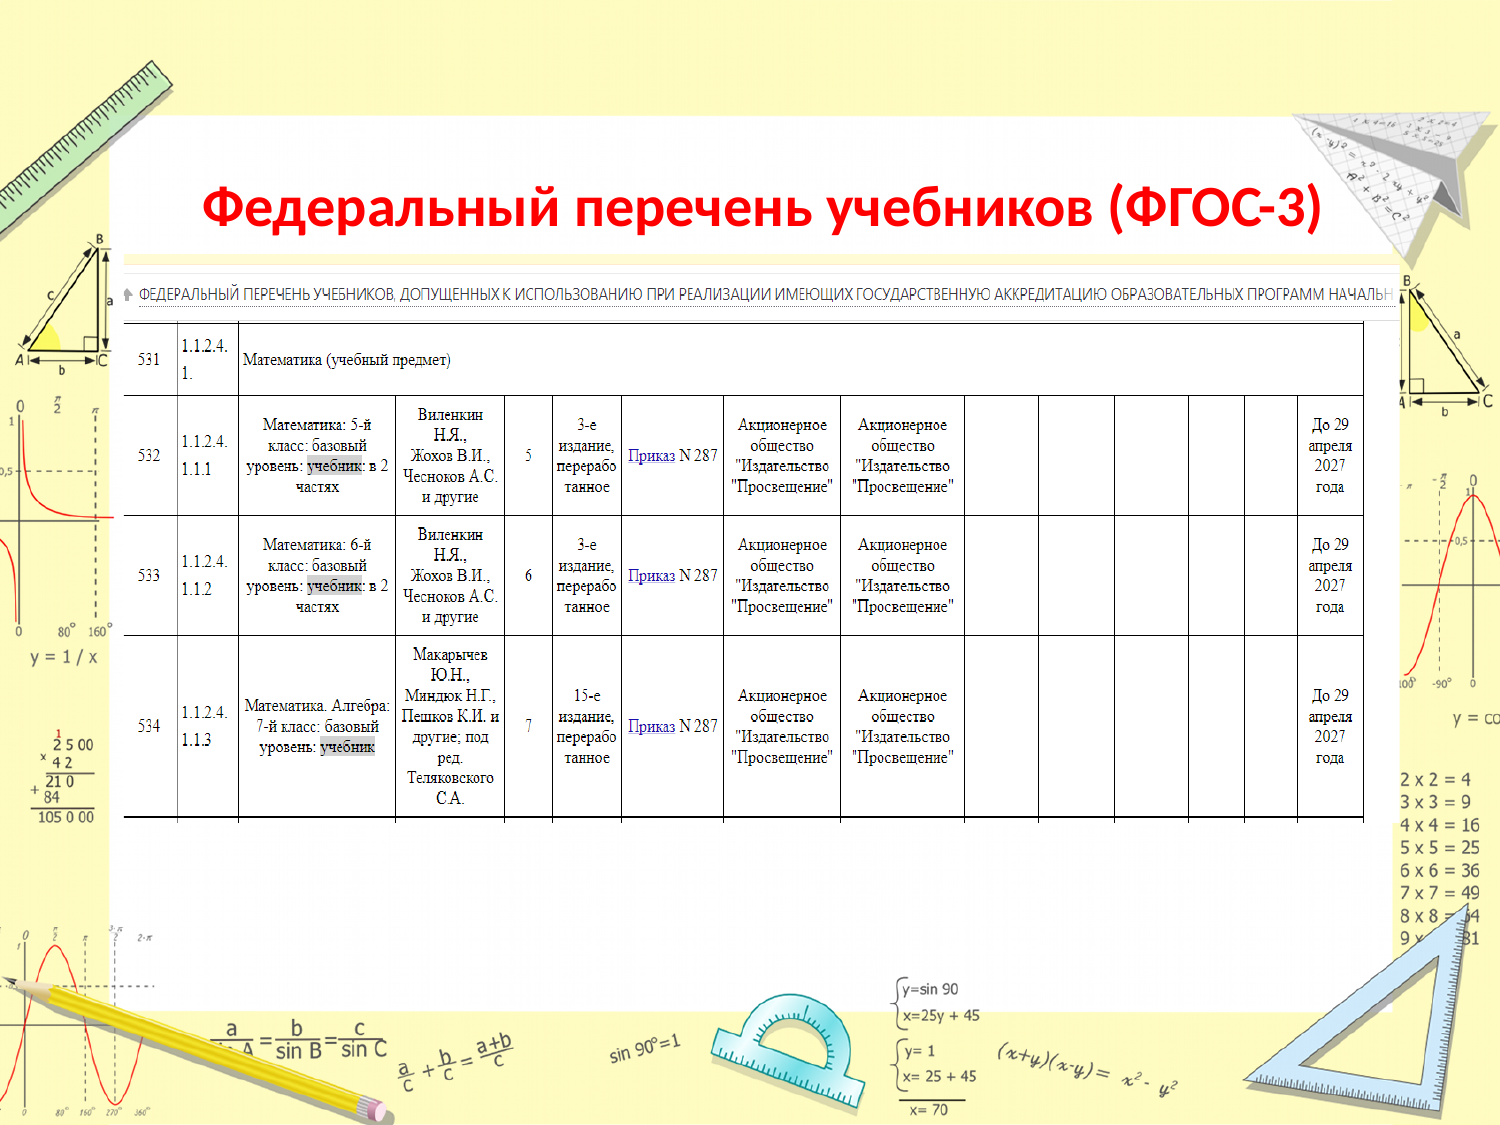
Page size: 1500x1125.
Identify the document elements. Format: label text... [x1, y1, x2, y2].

picture [0, 0, 1500, 1125]
title Федеральный перечень учебников (ФГОС-3) [88, 149, 1439, 257]
